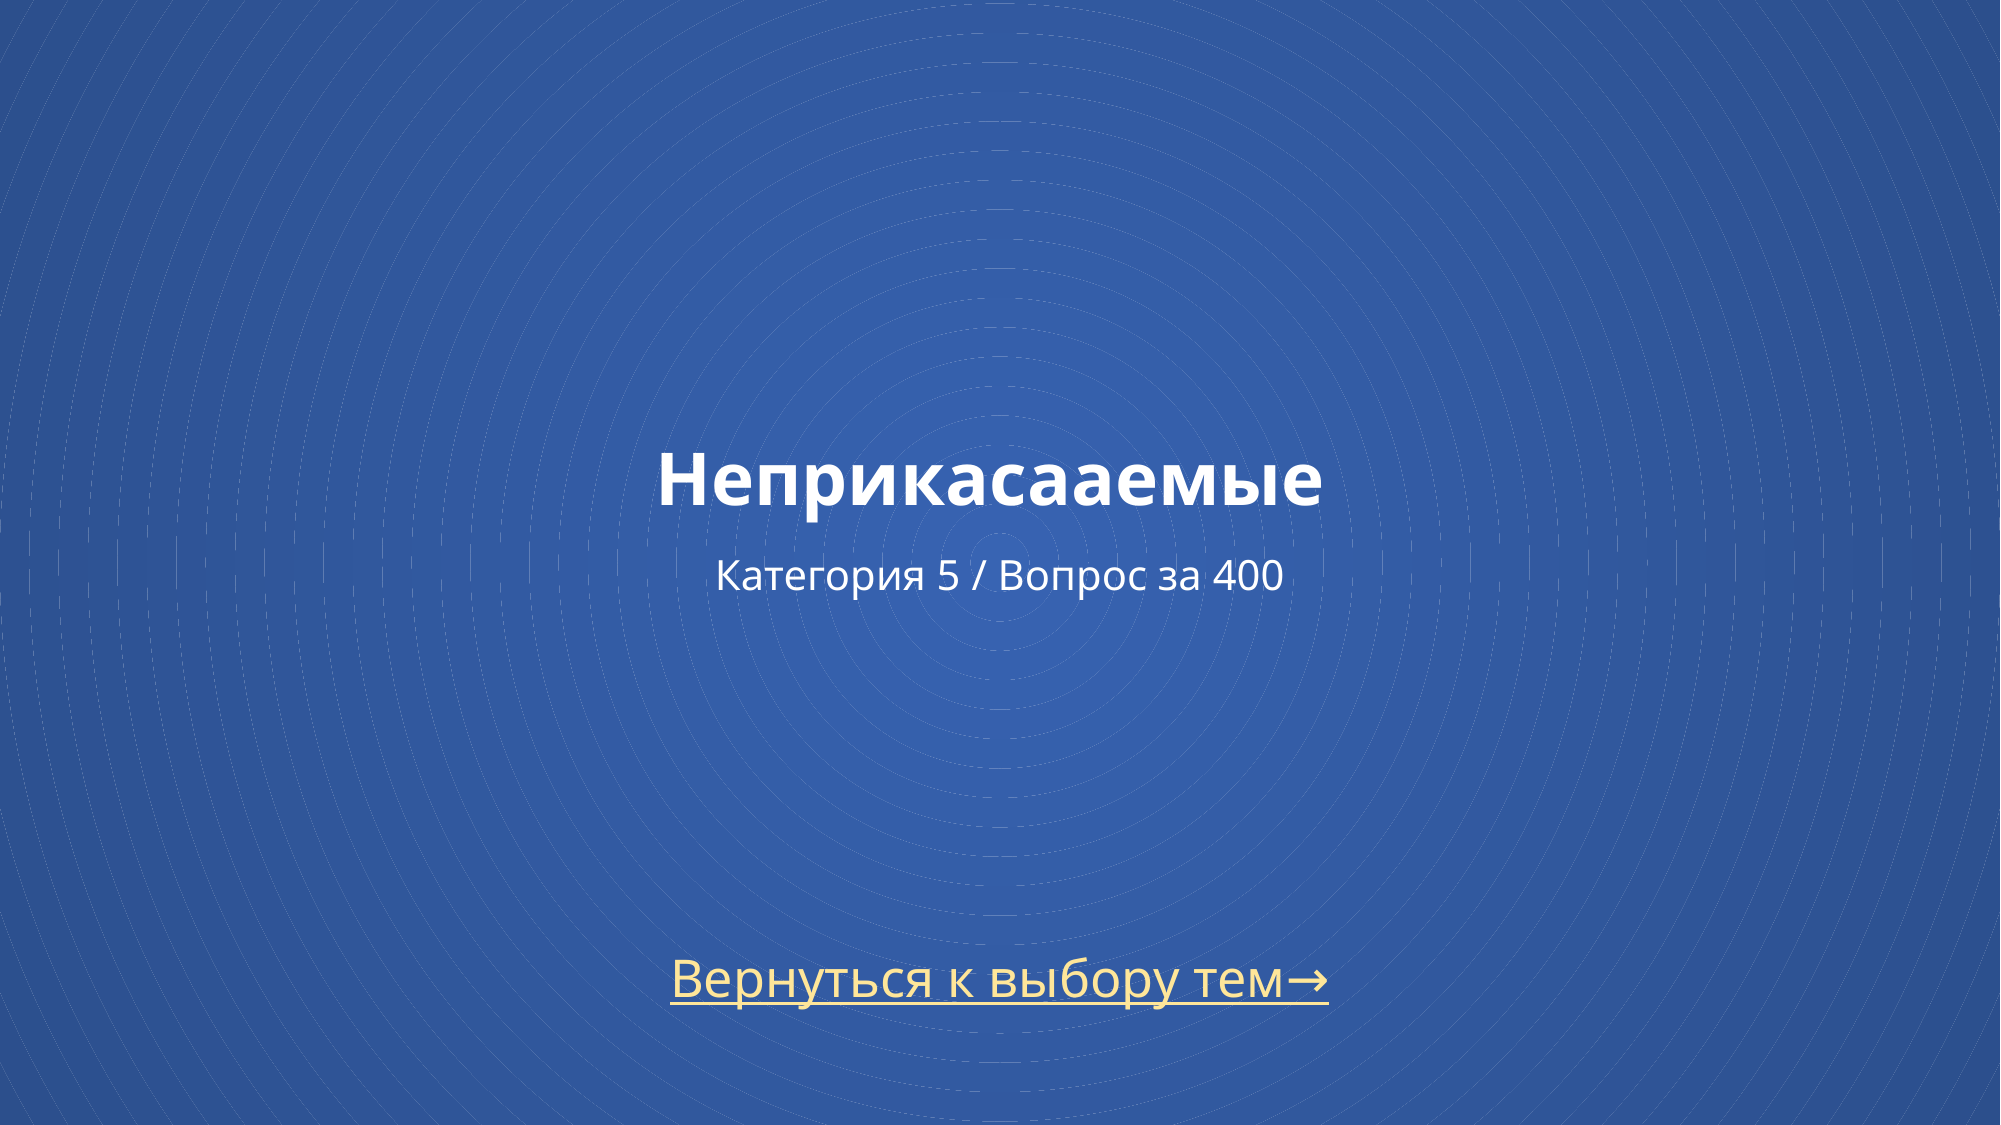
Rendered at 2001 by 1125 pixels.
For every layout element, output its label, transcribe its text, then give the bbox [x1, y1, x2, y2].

text_box Вернуться к выбору тем→ [655, 938, 1345, 1016]
title Неприкасааемые Категория 5 / Вопрос за 400 [117, 396, 1883, 646]
